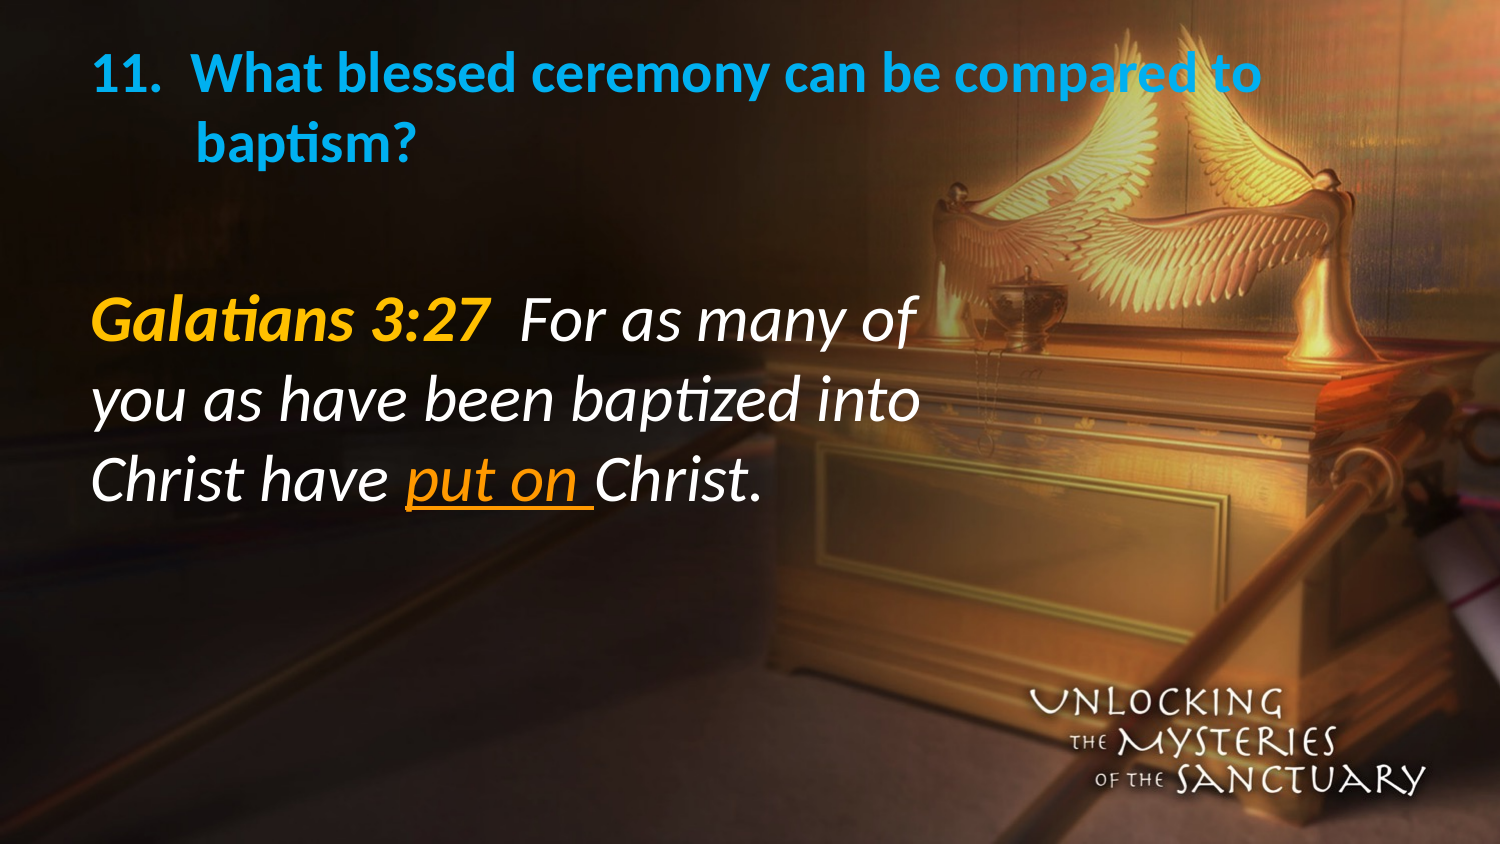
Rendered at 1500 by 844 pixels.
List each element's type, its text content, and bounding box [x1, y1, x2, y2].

title 11. What blessed ceremony can be compared to baptism? [75, 33, 1425, 175]
picture [0, 0, 1500, 844]
list Galatians 3:27 For as many of you as have been baptized into Christ have put on Christ. [75, 174, 973, 844]
